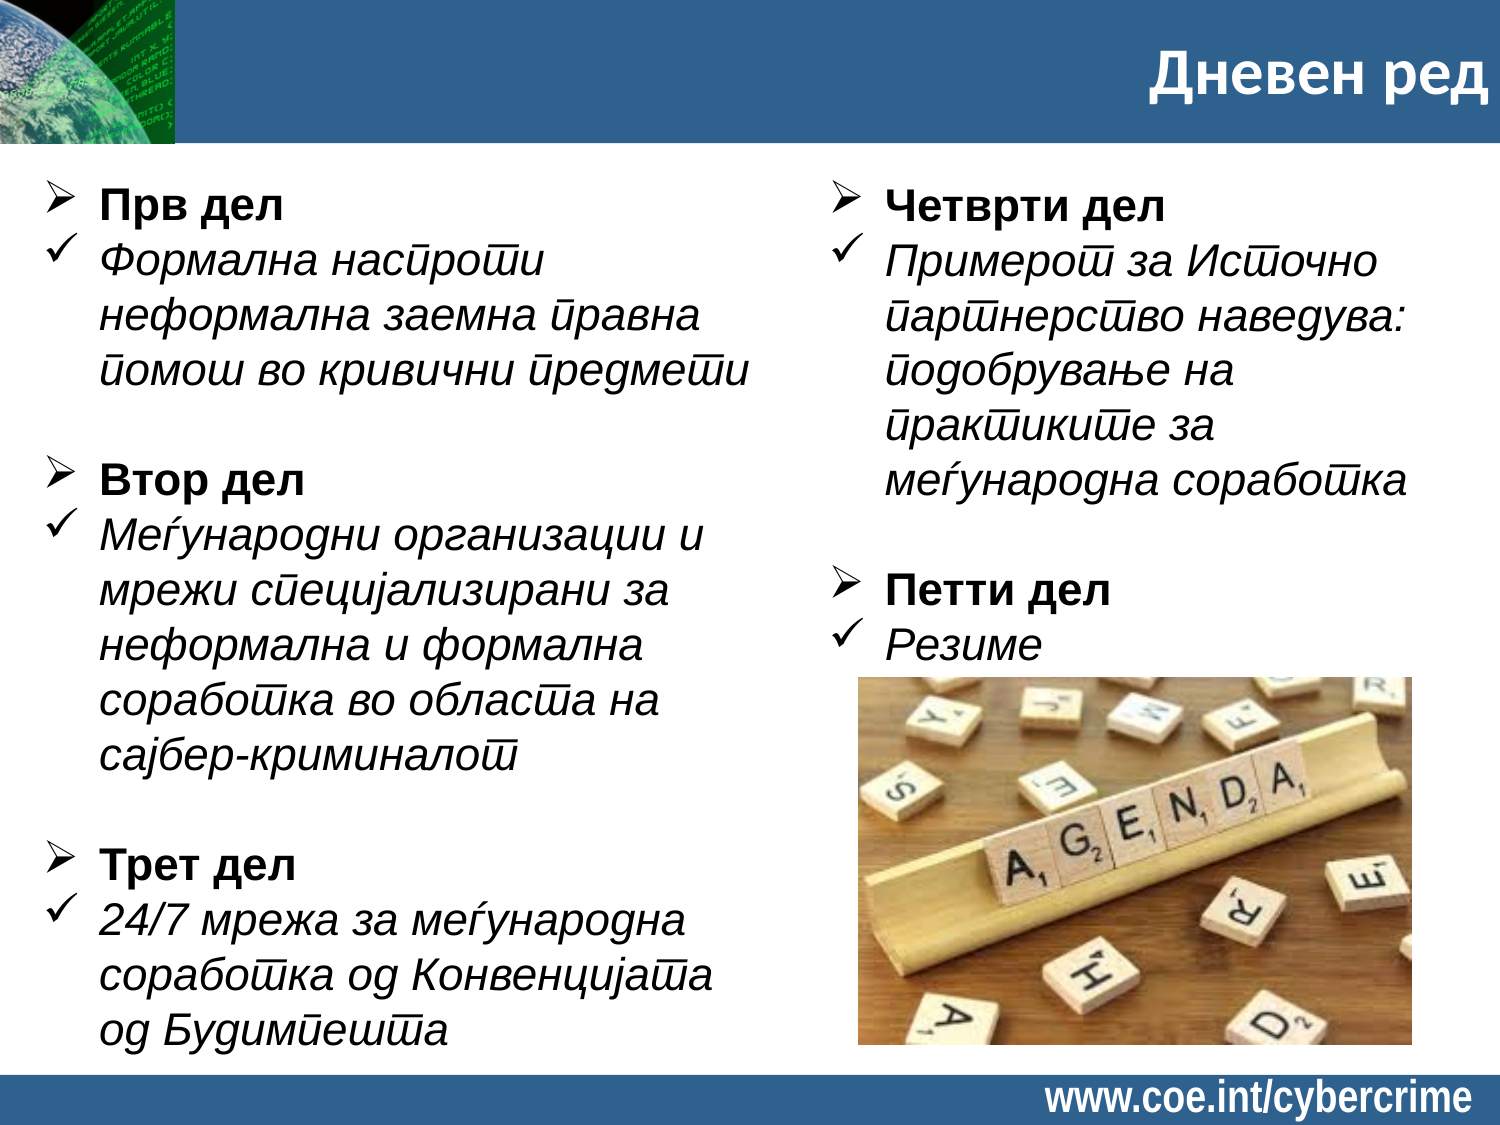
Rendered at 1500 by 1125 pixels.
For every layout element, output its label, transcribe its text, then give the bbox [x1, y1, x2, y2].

picture [858, 676, 1412, 1046]
text_box Прв дел Формална наспроти неформална заемна правна помош во кривични предмети Втор дел Меѓународни организации и мрежи специјализирани за неформална и формална соработка во областа на сајбер-криминалот Трет дел 24/7 мрежа за меѓународна соработка од Конвенцијата од Будимпешта [28, 167, 780, 1063]
text_box [0, 1073, 1030, 1125]
text_box Дневен ред [179, 0, 1500, 145]
text_box www.coe.int/cybercrime [1030, 1059, 1500, 1125]
text_box Четврти дел Примерот за Источно партнерство наведува: подобрување на практиките за меѓународна соработка Петти дел Резиме [813, 167, 1472, 678]
picture [0, 0, 175, 144]
